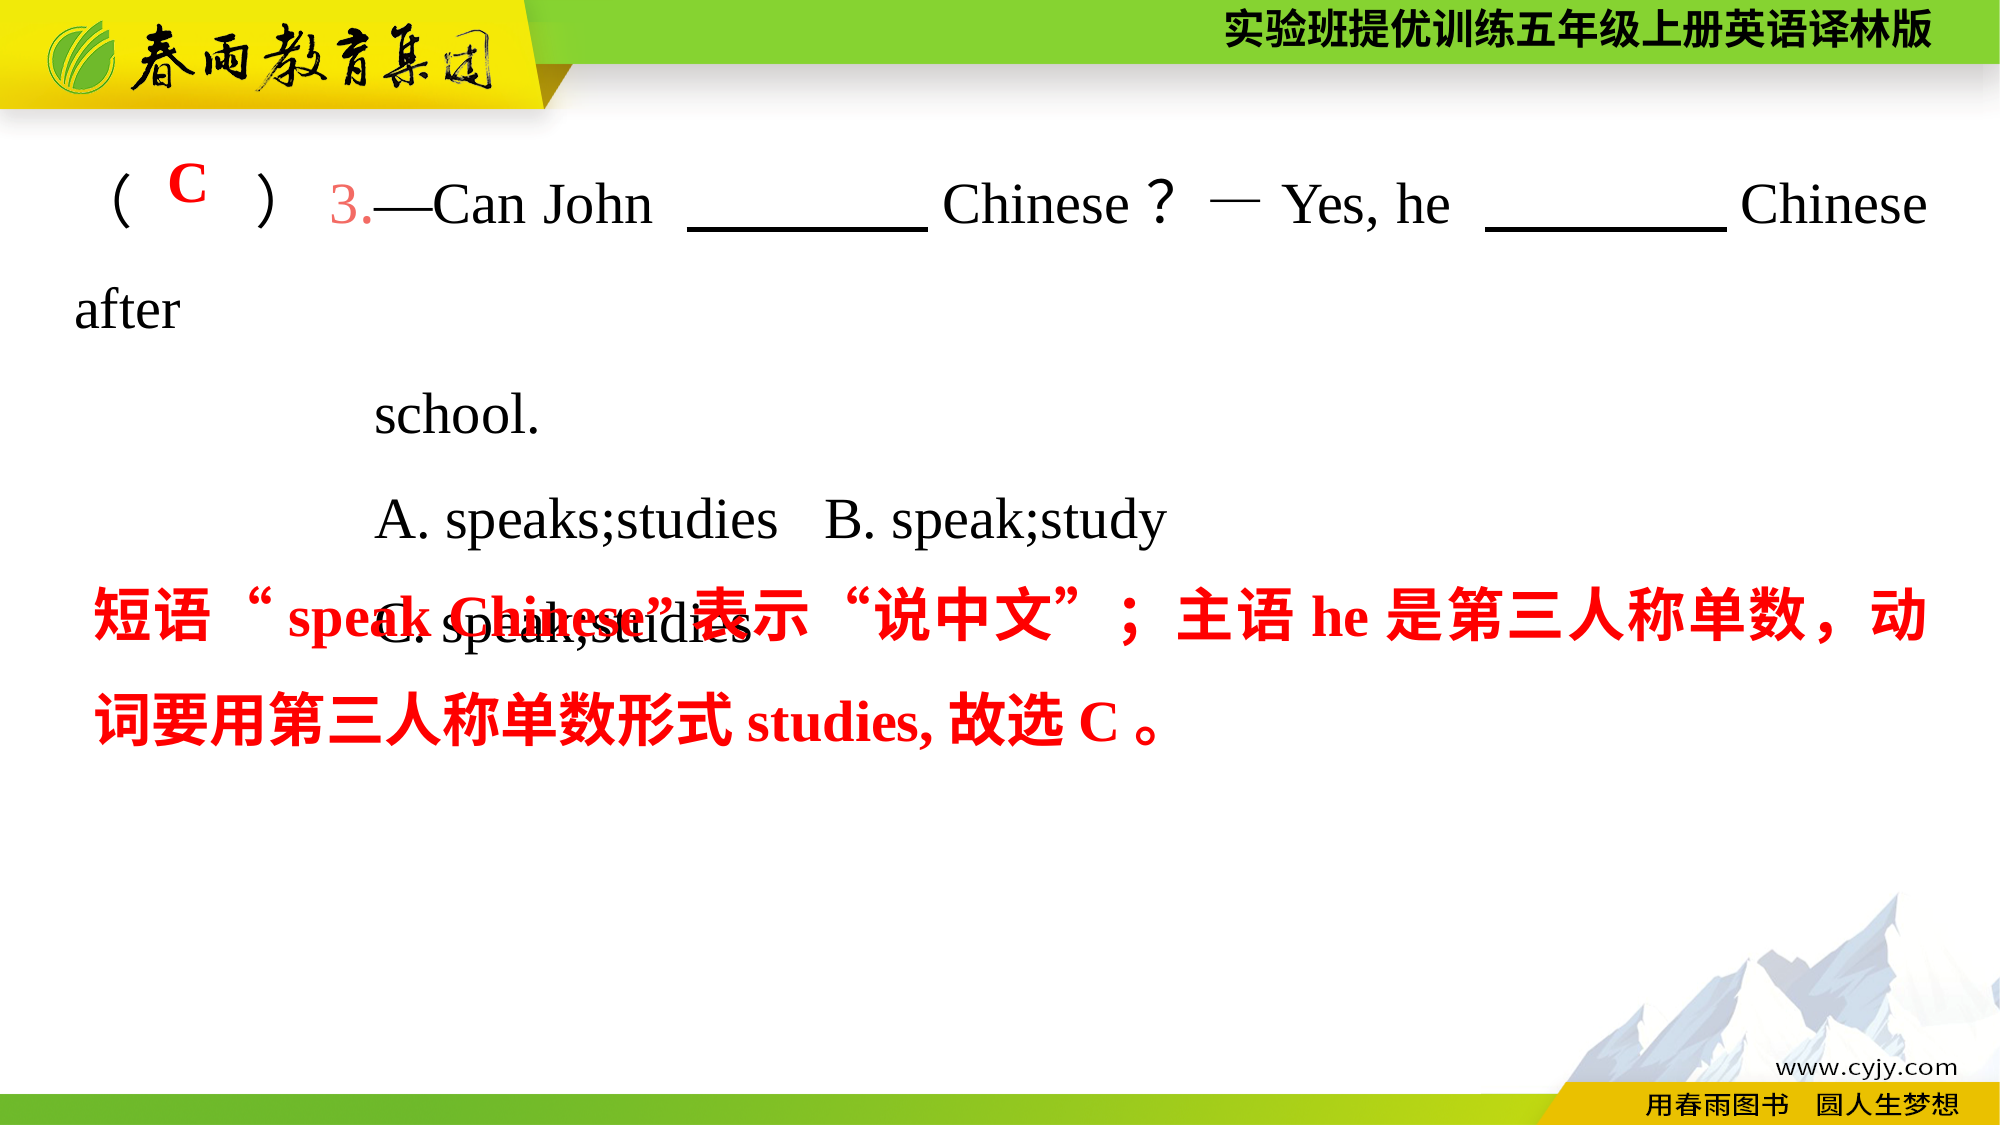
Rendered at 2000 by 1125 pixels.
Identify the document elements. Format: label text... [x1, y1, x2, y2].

picture [0, 0, 2000, 1125]
list （ ）3.—Can John Chinese？—Yes, he Chinese after school. A. speaks;studies B. speak;study C. speak;studies [59, 122, 1944, 549]
text_box 短语“speak Chinese”表示“说中文”；主语he是第三人称单数，动词要用第三人称单数形式studies,故选C。 [78, 536, 1944, 761]
text_box C [153, 137, 225, 222]
